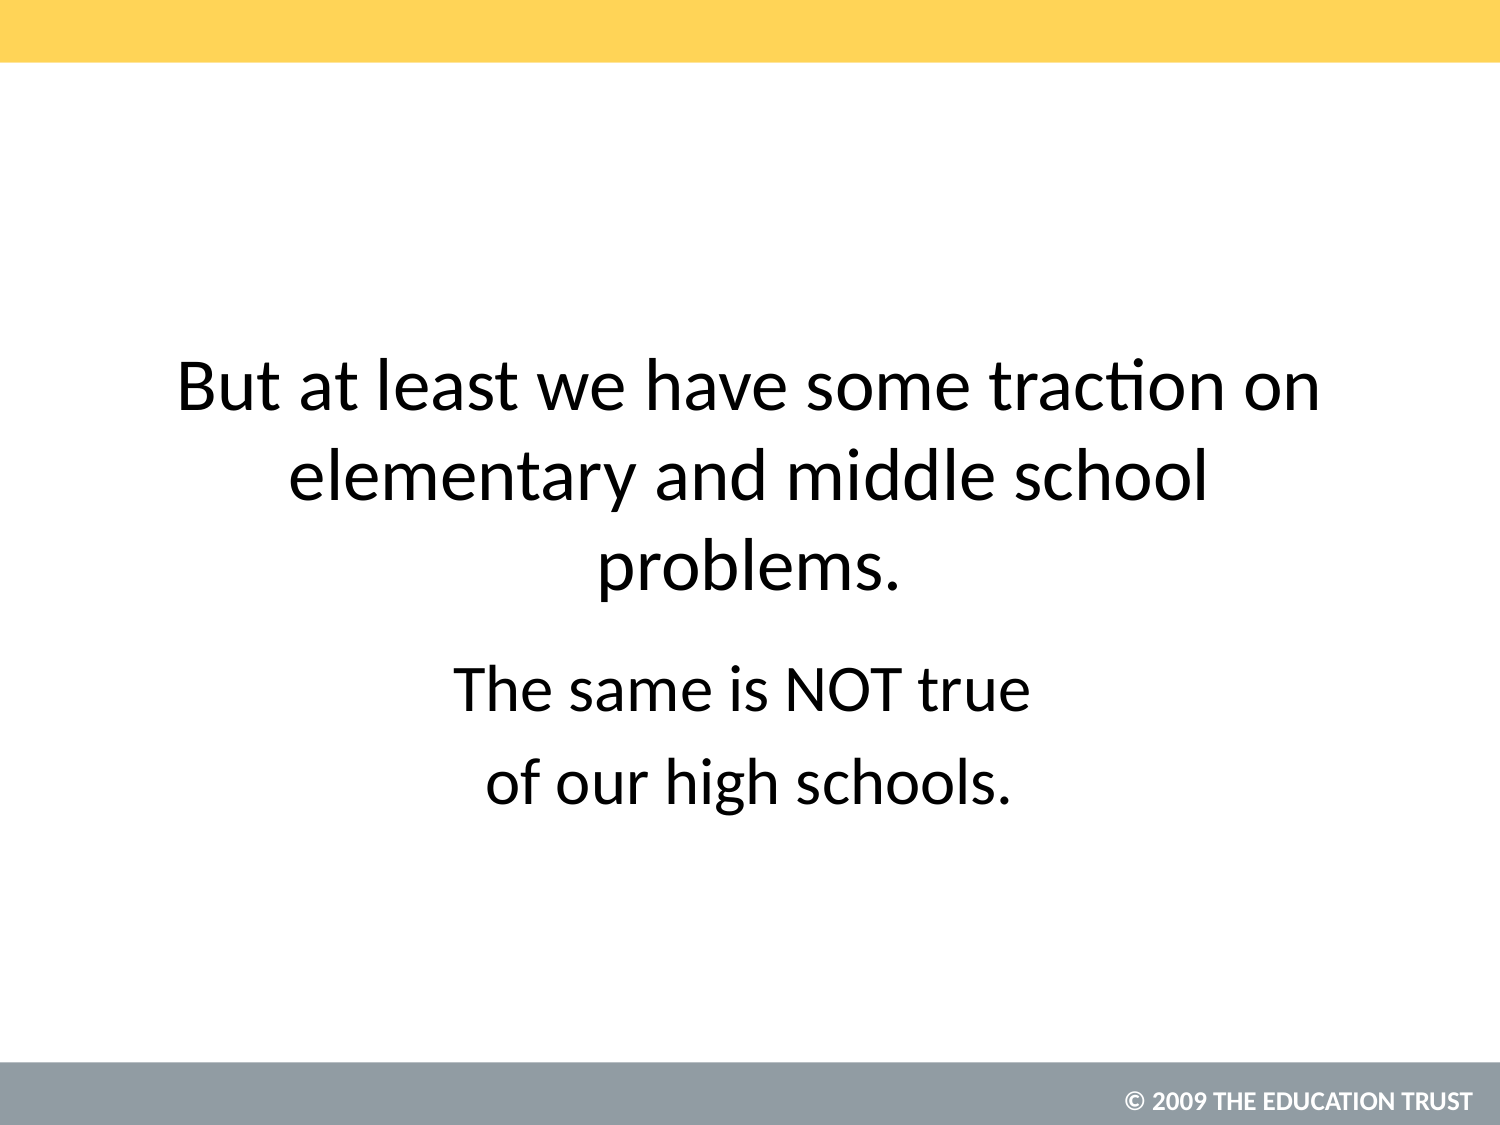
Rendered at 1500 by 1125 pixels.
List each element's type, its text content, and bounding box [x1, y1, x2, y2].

title But at least we have some traction on elementary and middle school problems. [112, 349, 1388, 591]
subtitle The same is NOT true of our high schools. [224, 637, 1276, 926]
